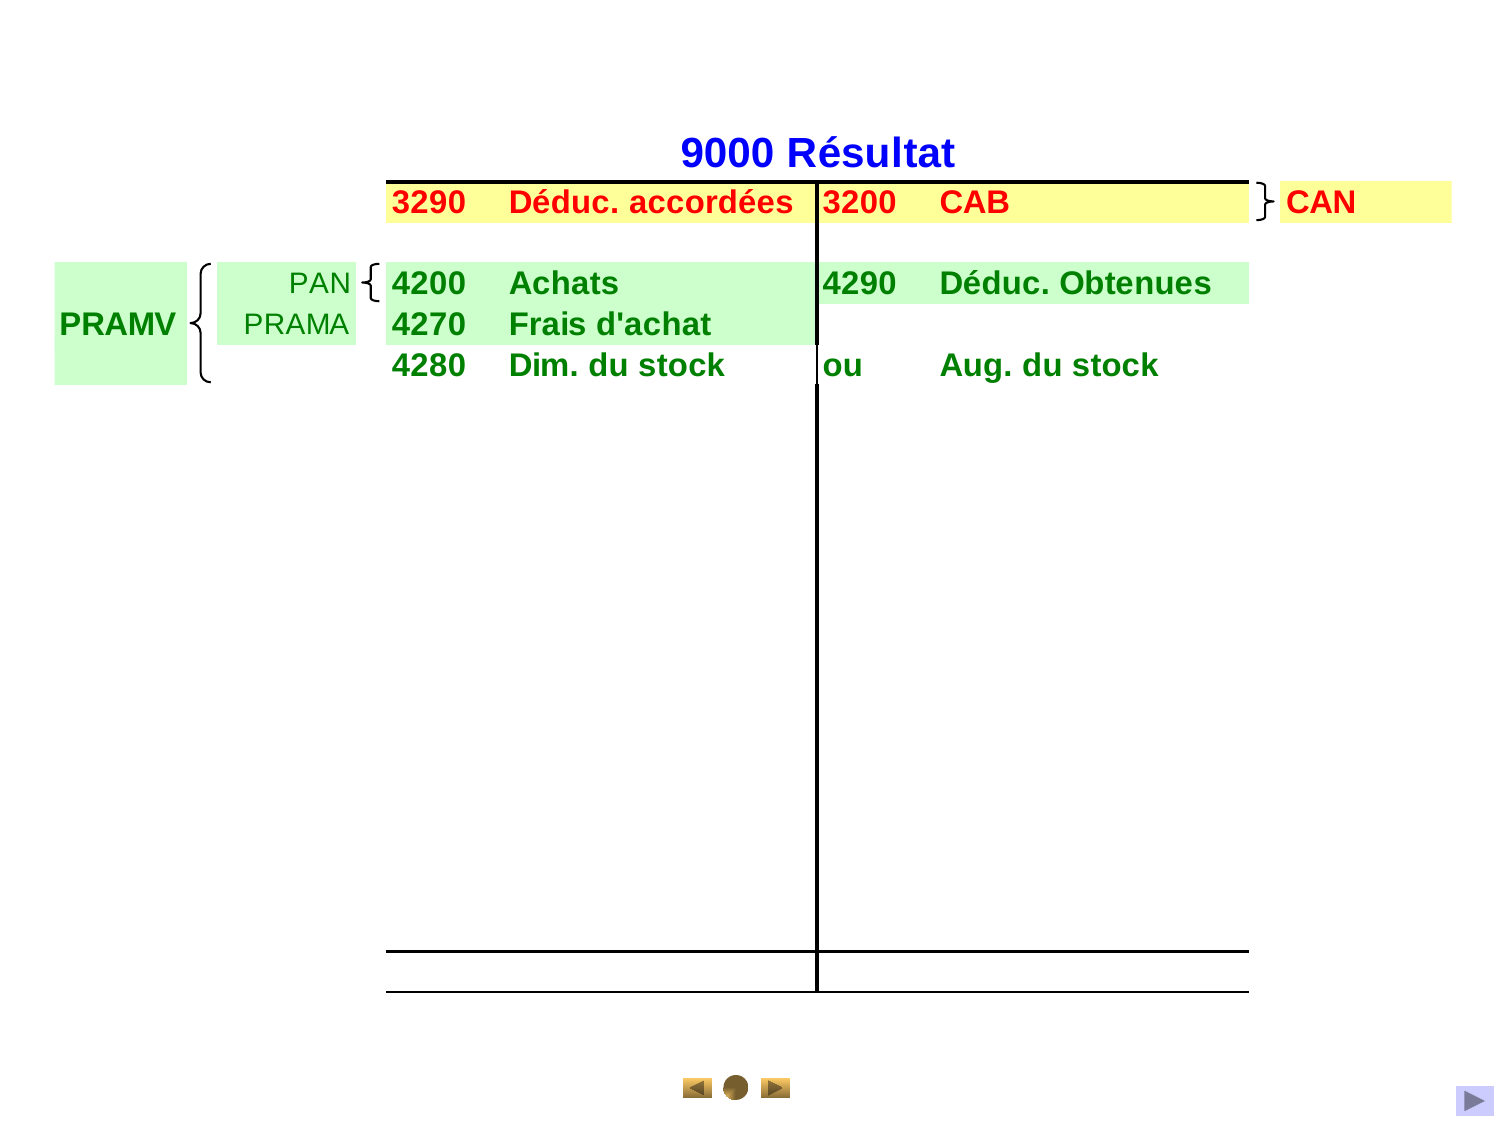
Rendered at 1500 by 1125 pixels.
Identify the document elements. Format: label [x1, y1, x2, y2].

text_box [1456, 1086, 1494, 1116]
text_box [53, 124, 1454, 994]
